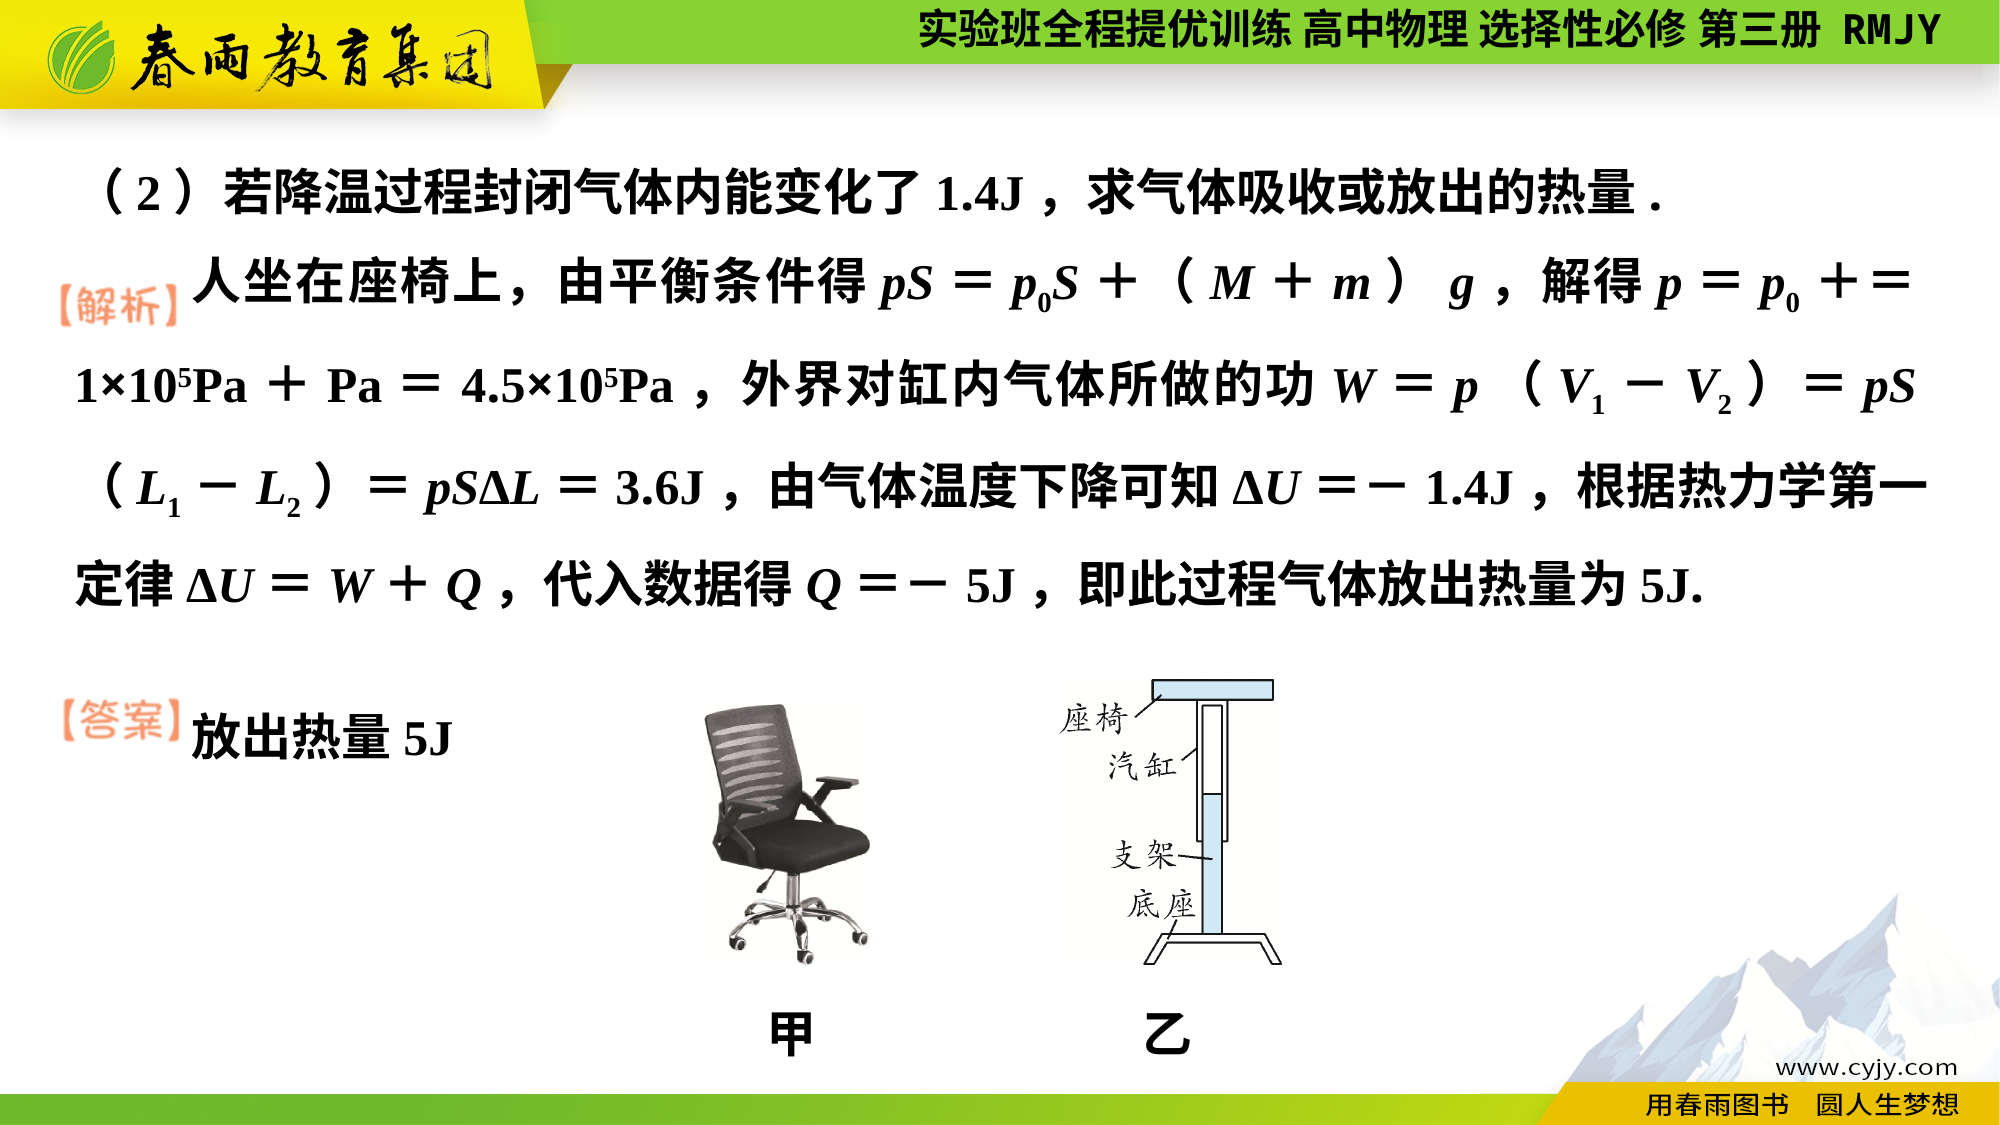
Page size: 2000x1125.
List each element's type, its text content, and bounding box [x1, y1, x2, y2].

list （2）若降温过程封闭气体内能变化了1.4J，求气体吸收或放出的热量. [59, 122, 1944, 217]
text_box 甲 乙 [751, 965, 1319, 1071]
text_box 放出热量5J [59, 668, 528, 773]
picture [0, 0, 2000, 1125]
